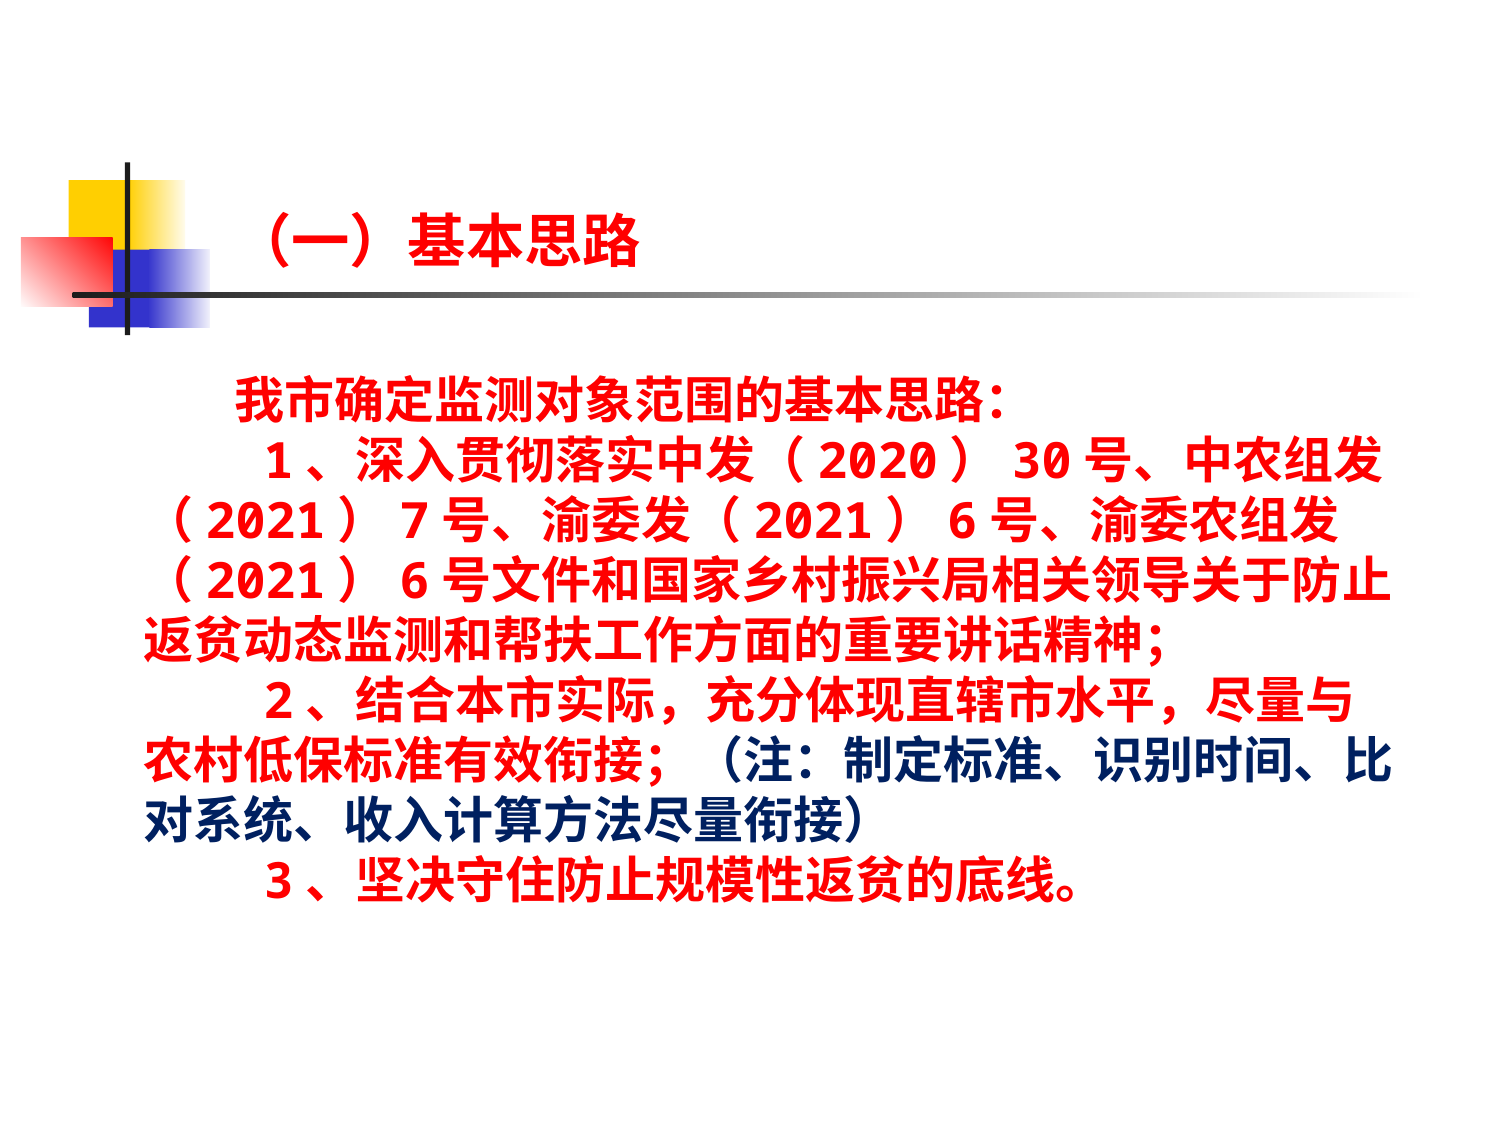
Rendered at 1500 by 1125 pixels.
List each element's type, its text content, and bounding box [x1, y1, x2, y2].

text_box （一）基本思路 [218, 196, 1081, 281]
text_box 我市确定监测对象范围的基本思路： 1、深入贯彻落实中发（2020）30号、中农组发（2021）7号、渝委发（2021）6号、渝委农组发（2021）6号文件和国家乡村振兴局相关领导关于防止返贫动态监测和帮扶工作方面的重要讲话精神； 2、结合本市实际，充分体现直辖市水平，尽量与农村低保标准有效衔接；（注：制定标准、识别时间、比对系统、收入计算方法尽量衔接） 3、坚决守住防止规模性返贫的底线。 [128, 361, 1417, 917]
